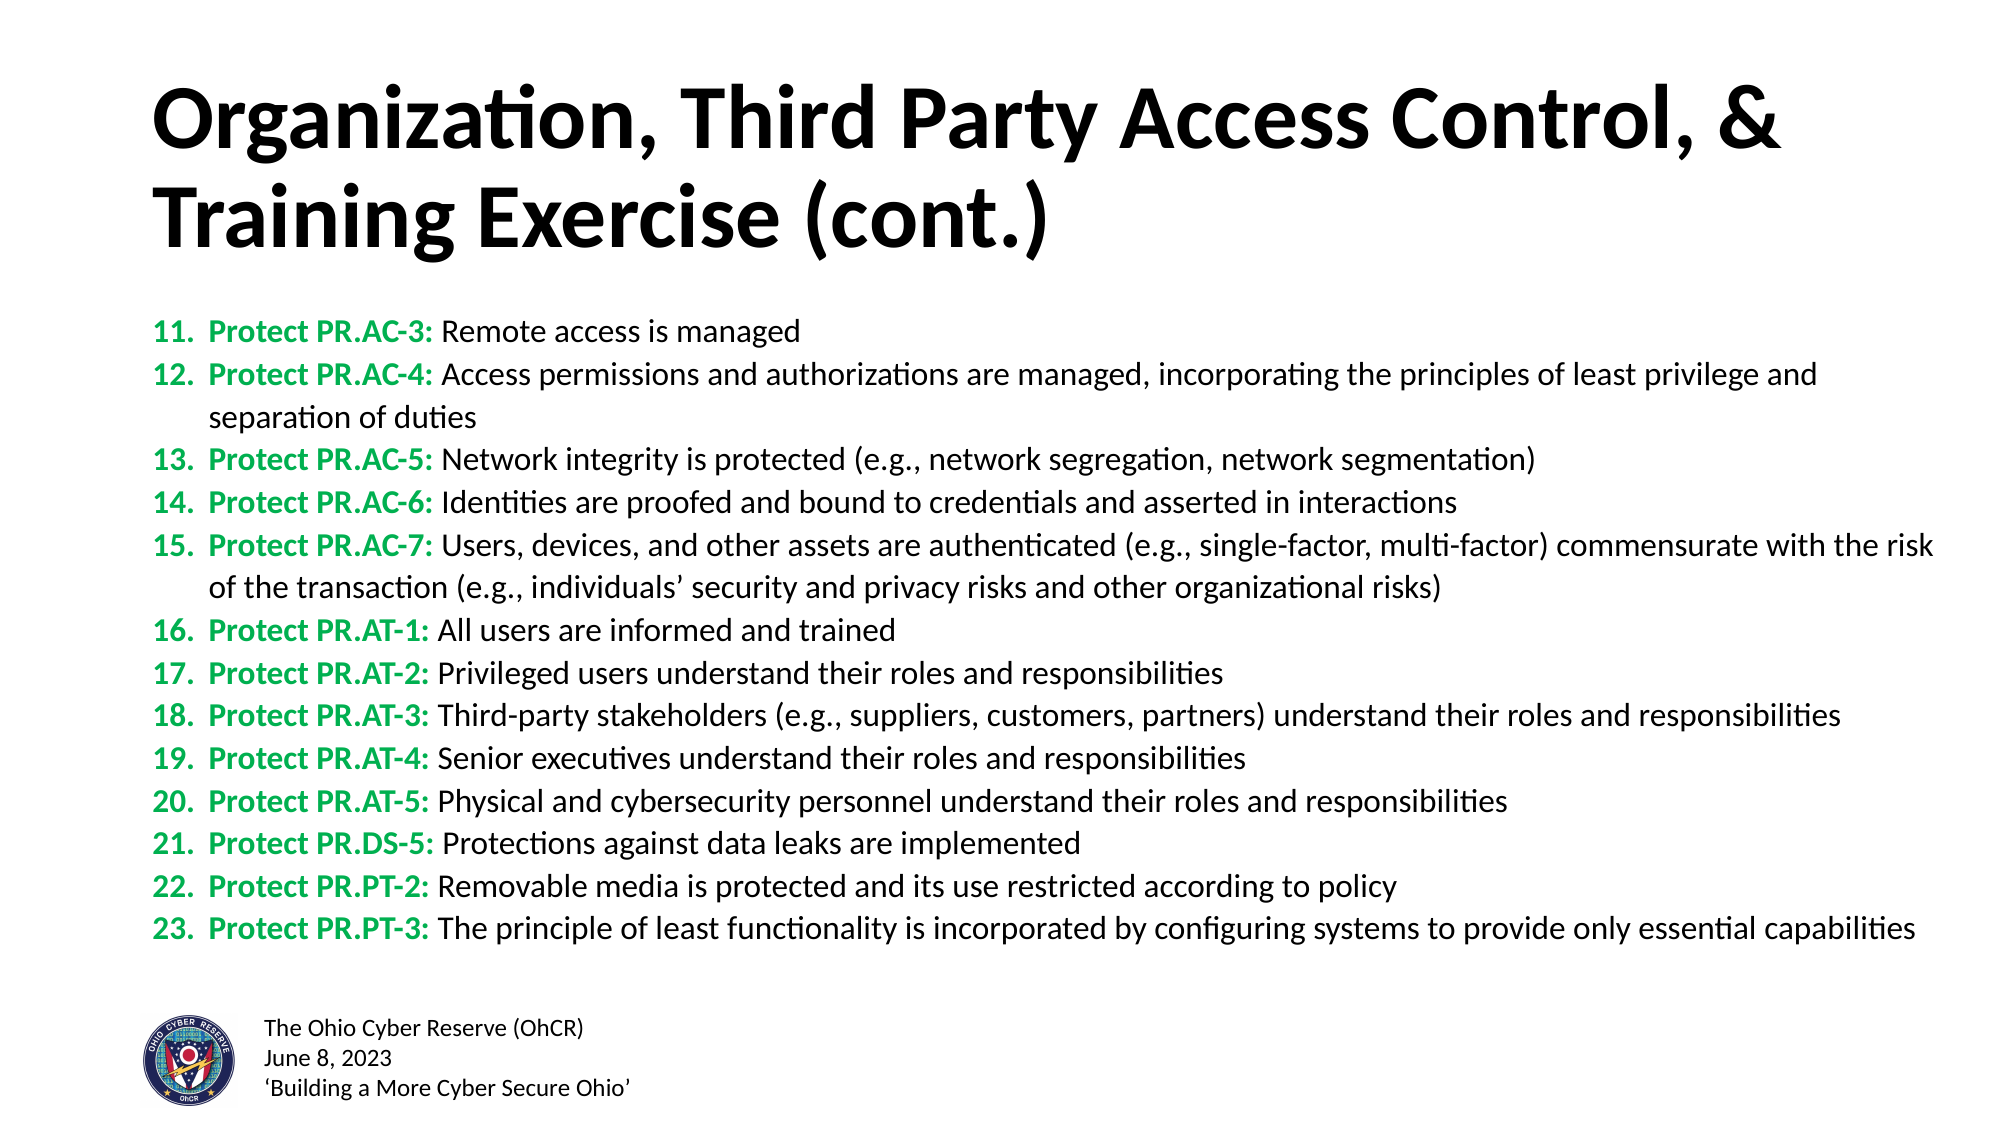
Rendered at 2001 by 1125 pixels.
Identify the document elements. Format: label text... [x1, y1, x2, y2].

list Protect PR.AC-3: Remote access is managed Protect PR.AC-4: Access permissions and authorizations are managed, incorporating the principles of least privilege and separation of duties Protect PR.AC-5: Network integrity is protected (e.g., network segregation, network segmentation) Protect PR.AC-6: Identities are proofed and bound to credentials and asserted in interactions Protect PR.AC-7: Users, devices, and other assets are authenticated (e.g., single-factor, multi-factor) commensurate with the risk of the transaction (e.g., individuals’ security and privacy risks and other organizational risks) Protect PR.AT-1: All users are informed and trained Protect PR.AT-2: Privileged users understand their roles and responsibilities Protect PR.AT-3: Third-party stakeholders (e.g., suppliers, customers, partners) understand their roles and responsibilities Protect PR.AT-4: Senior executives understand their roles and responsibilities Protect PR.AT-5: Physical and cybersecurity personnel understand their roles and responsibilities Protect PR.DS-5: Protections against data leaks are implemented Protect PR.PT-2: Removable media is protected and its use restricted according to policy Protect PR.PT-3: The principle of least functionality is incorporated by configuring systems to provide only essential capabilities [137, 299, 1959, 1108]
title Organization, Third Party Access Control, & Training Exercise (cont.) [137, 59, 1863, 278]
text_box The Ohio Cyber Reserve (OhCR) June 8, 2023 ‘Building a More Cyber Secure Ohio’ [249, 1004, 647, 1109]
picture [140, 1013, 238, 1108]
